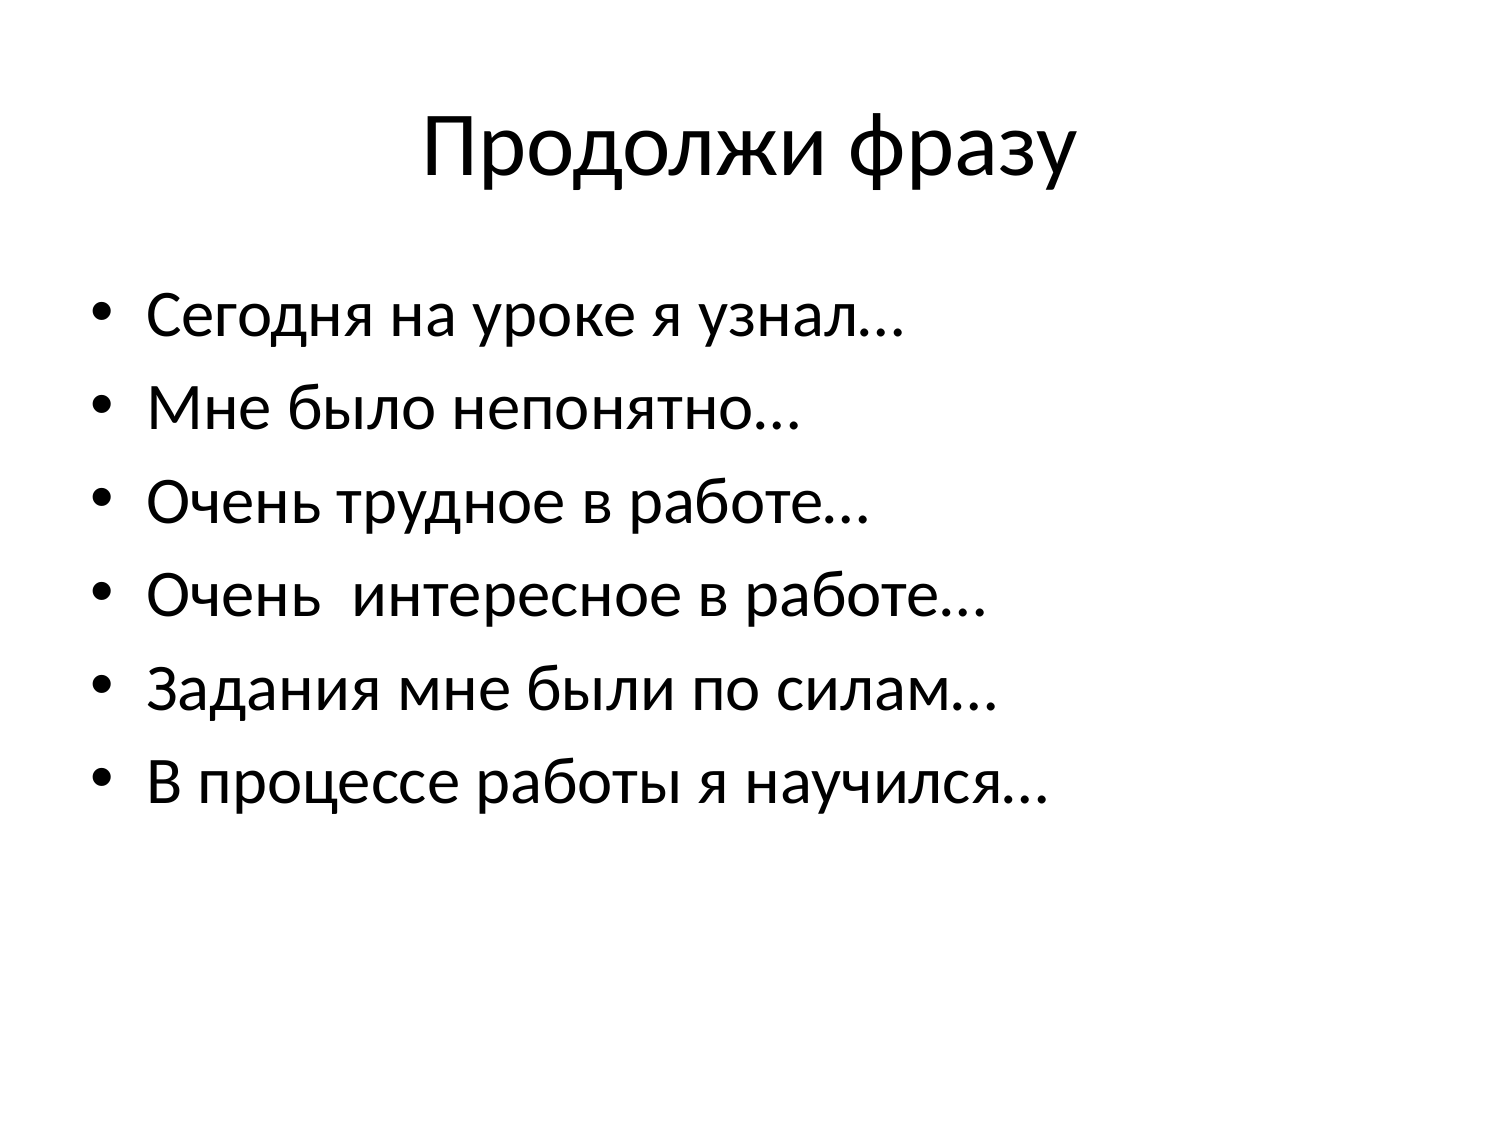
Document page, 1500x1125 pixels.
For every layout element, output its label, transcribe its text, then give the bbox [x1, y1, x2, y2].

title Продолжи фразу [75, 45, 1425, 233]
list Сегодня на уроке я узнал… Мне было непонятно… Очень трудное в работе… Очень интересное в работе… Задания мне были по силам… В процессе работы я научился… [75, 262, 1425, 1005]
